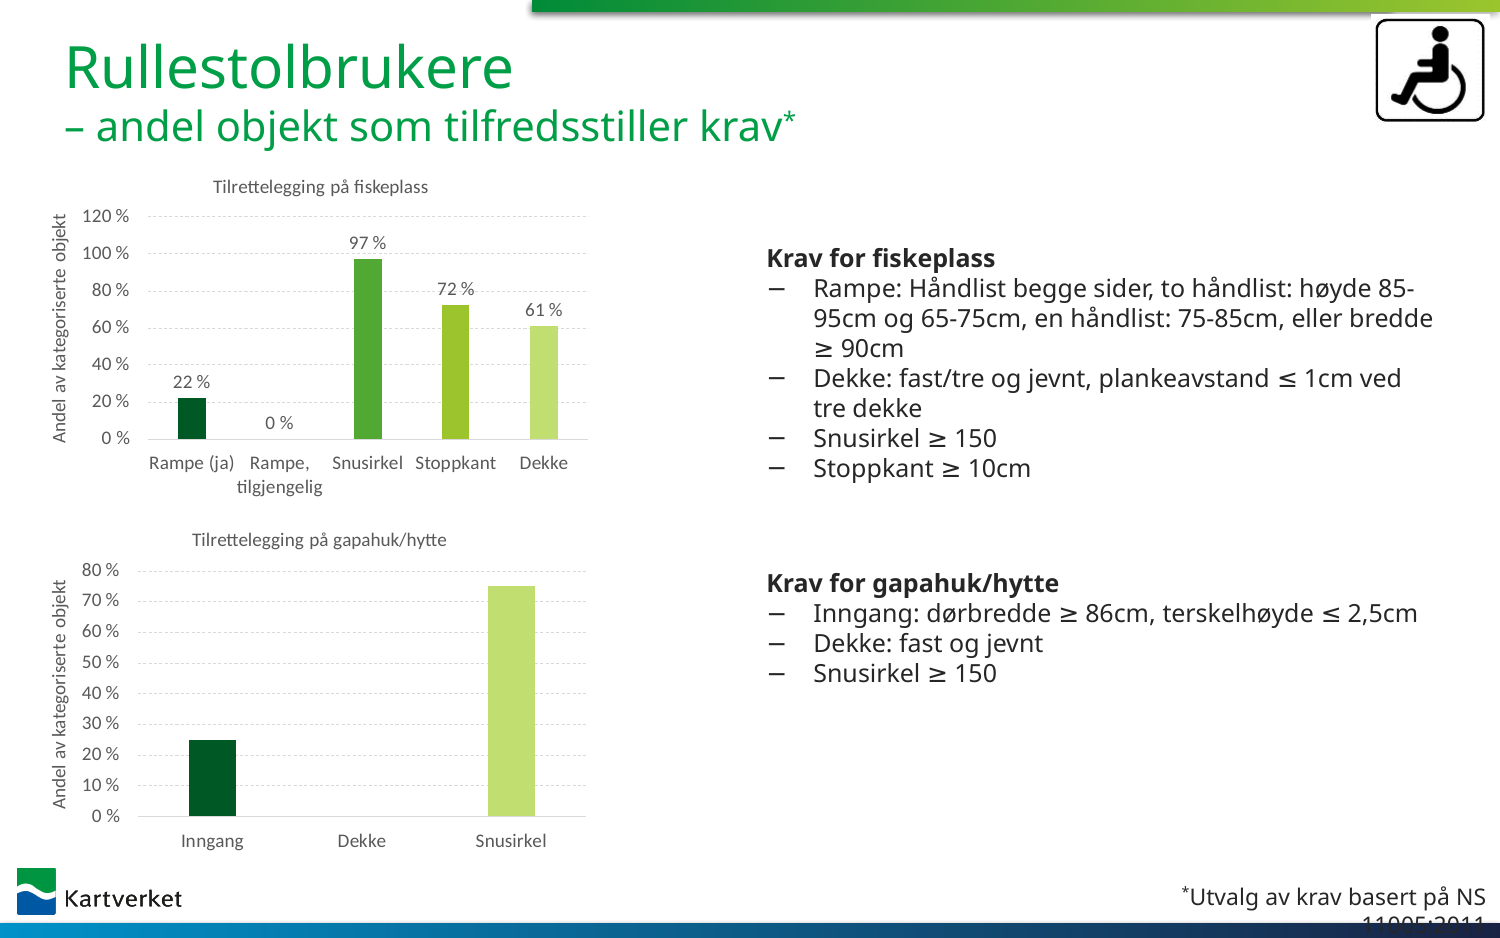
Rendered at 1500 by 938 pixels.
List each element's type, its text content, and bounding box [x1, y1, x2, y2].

picture [1371, 13, 1491, 127]
text_box Rullestolbrukere – andel objekt som tilfredsstiller krav* [49, 29, 1431, 158]
picture [41, 520, 597, 859]
text_box Krav for gapahuk/hytte Inngang: dørbredde ≥ 86cm, terskelhøyde ≤ 2,5cm Dekke: fast og jevnt Snusirkel ≥ 150 [751, 560, 1452, 695]
picture [41, 166, 599, 505]
text_box *Utvalg av krav basert på NS 11005:2011 [1068, 873, 1500, 938]
text_box Krav for fiskeplass Rampe: Håndlist begge sider, to håndlist: høyde 85-95cm og 65-75cm, en håndlist: 75-85cm, eller bredde ≥ 90cm Dekke: fast/tre og jevnt, plankeavstand ≤ 1cm ved tre dekke Snusirkel ≥ 150 Stoppkant ≥ 10cm [751, 235, 1452, 490]
